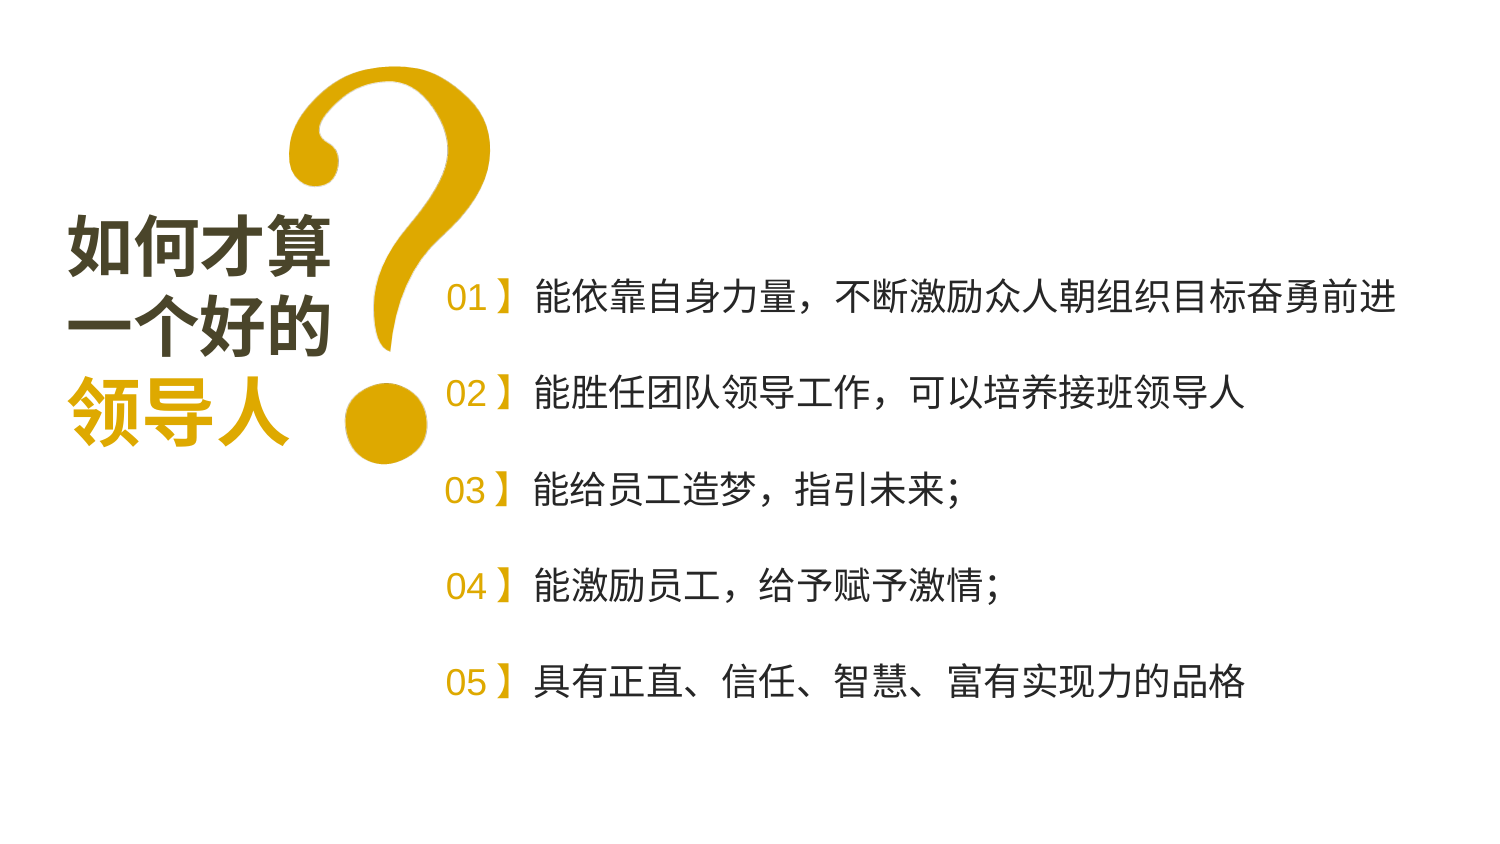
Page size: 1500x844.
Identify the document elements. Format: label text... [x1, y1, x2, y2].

text_box 03】能给员工造梦，指引未来； [429, 458, 998, 518]
text_box 02】能胜任团队领导工作，可以培养接班领导人 [494, 361, 1261, 422]
picture [289, 66, 491, 465]
text_box 05】具有正直、信任、智慧、富有实现力的品格 [430, 650, 1261, 711]
text_box 如何才算一个好的领导人 [51, 197, 283, 463]
text_box 01】能依靠自身力量，不断激励众人朝组织目标奋勇前进 [494, 265, 1412, 326]
text_box 04】能激励员工，给予赋予激情； [430, 554, 1181, 614]
